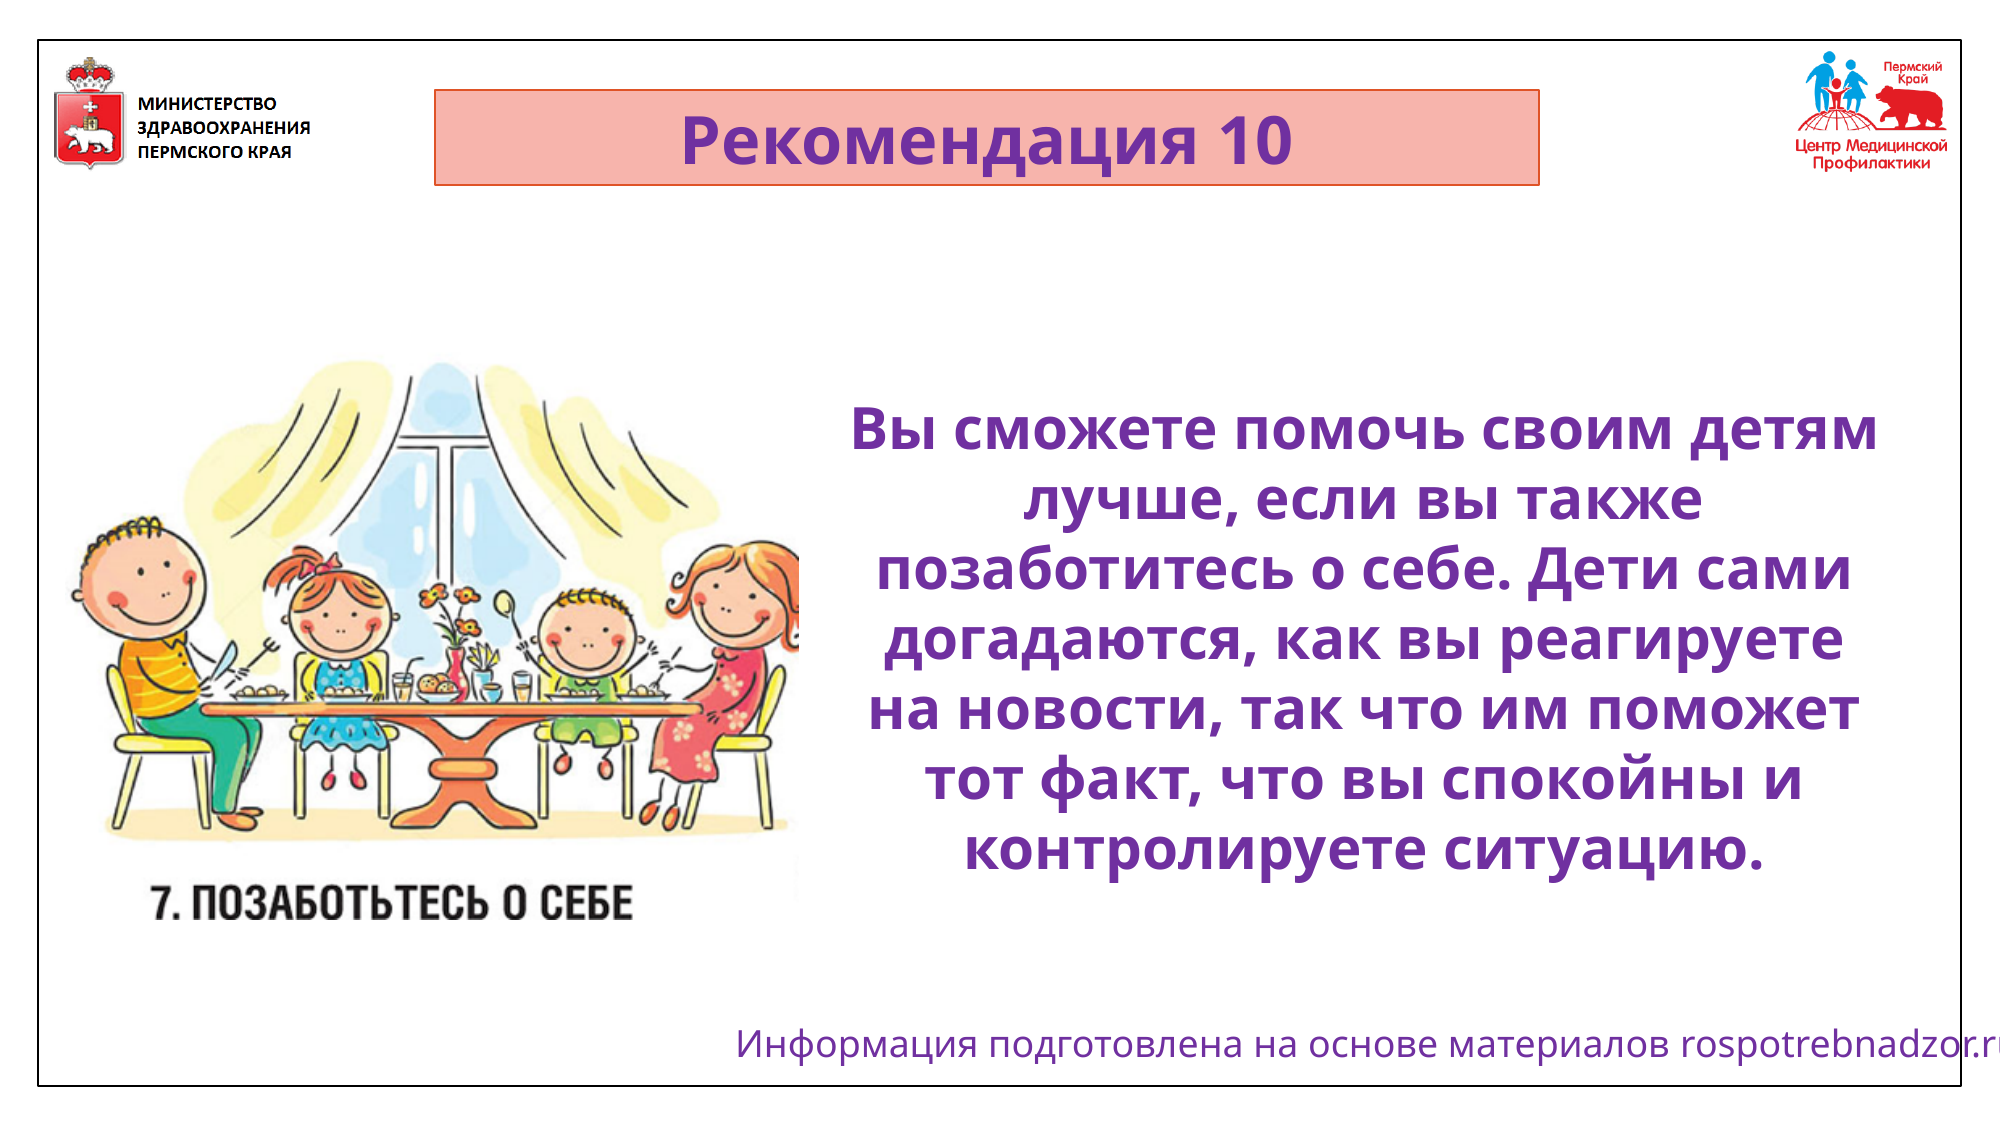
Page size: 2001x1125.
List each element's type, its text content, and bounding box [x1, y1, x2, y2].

picture [40, 51, 334, 190]
text_box Рекомендация 10 [434, 89, 1540, 186]
picture [1796, 51, 1947, 173]
picture [64, 345, 800, 921]
text_box Информация подготовлена на основе материалов rospotrebnadzor.ru [720, 1012, 2000, 1073]
text_box Вы сможете помочь своим детям лучше, если вы также позаботитесь о себе. Дети сами догадаются, как вы реагируете на новости, так что им поможет тот факт, что вы спокойны и контролируете ситуацию. [833, 384, 1896, 959]
